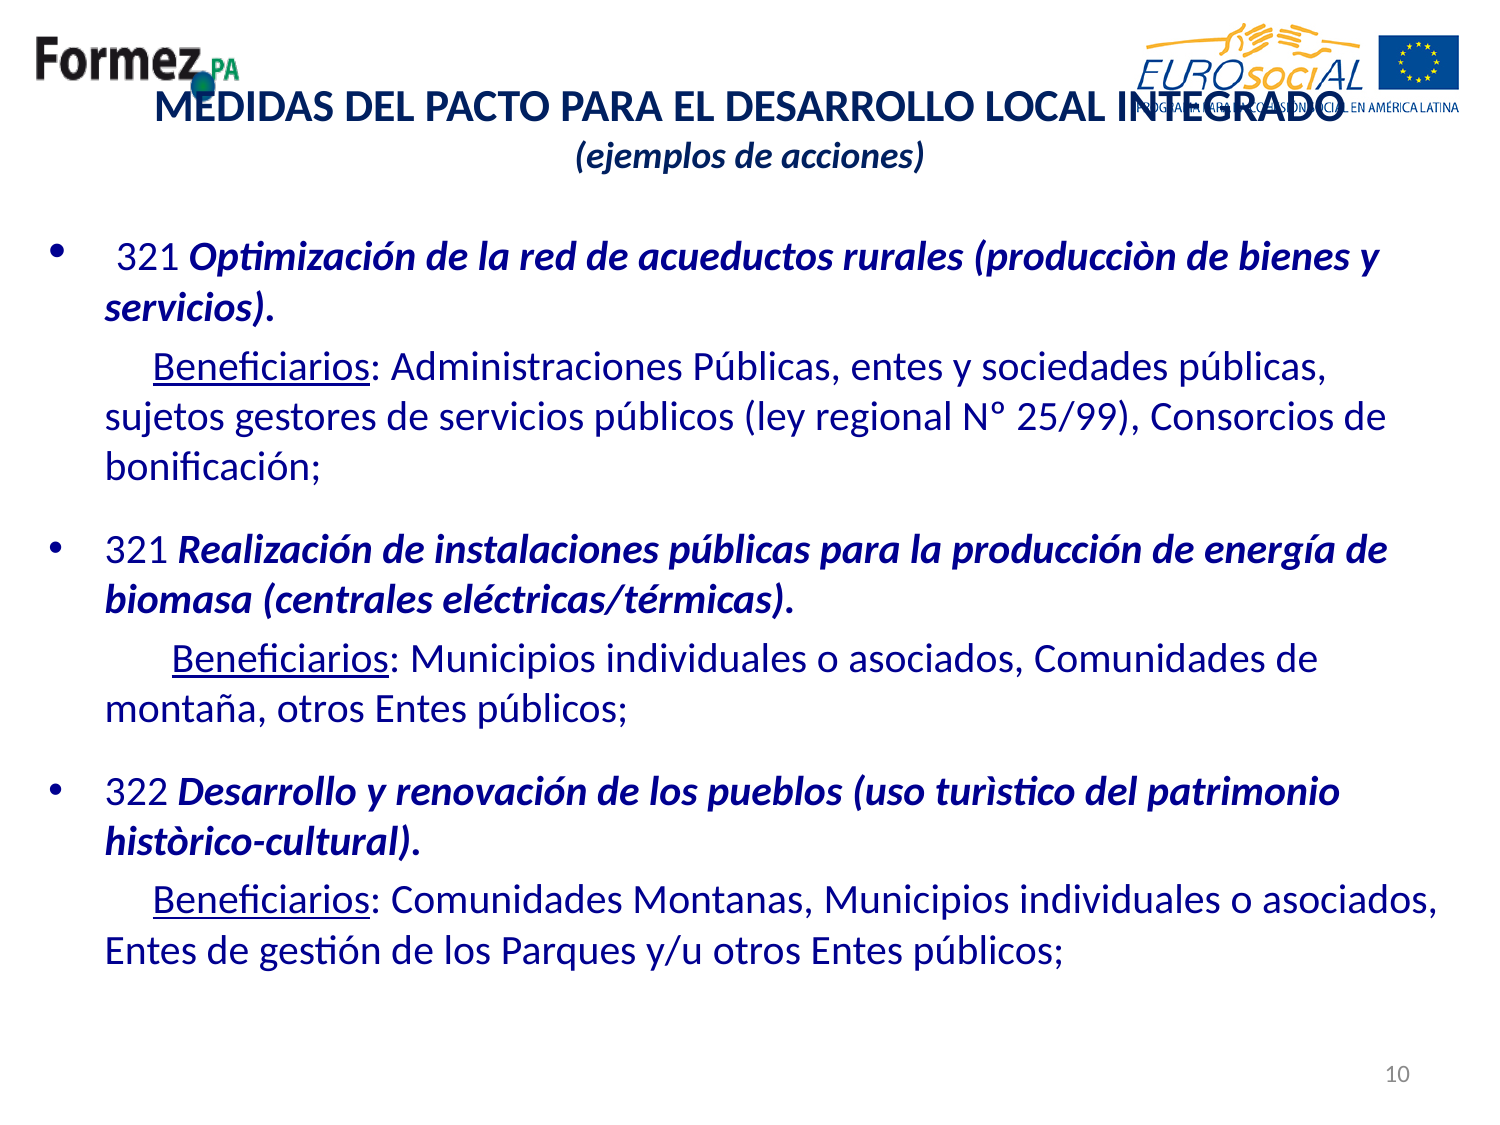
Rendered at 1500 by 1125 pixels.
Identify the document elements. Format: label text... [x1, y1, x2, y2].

picture [1134, 23, 1460, 113]
text_box 321 Optimización de la red de acueductos rurales (producciòn de bienes y servicios). Beneficiarios: Administraciones Públicas, entes y sociedades públicas, sujetos gestores de servicios públicos (ley regional Nº 25/99), Consorcios de bonificación; 321 Realización de instalaciones públicas para la producción de energía de biomasa (centrales eléctricas/térmicas). Beneficiarios: Municipios individuales o asociados, Comunidades de montaña, otros Entes públicos; 322 Desarrollo y renovación de los pueblos (uso turìstico del patrimonio històrico-cultural). Beneficiarios: Comunidades Montanas, Municipios individuales o asociados, Entes de gestión de los Parques y/u otros Entes públicos; [33, 212, 1460, 1005]
slide_number 10 [1074, 1042, 1425, 1103]
picture [32, 26, 241, 105]
title MEDIDAS DEL PACTO PARA EL DESARROLLO LOCAL INTEGRADO (ejemplos de acciones) [75, 32, 1425, 212]
